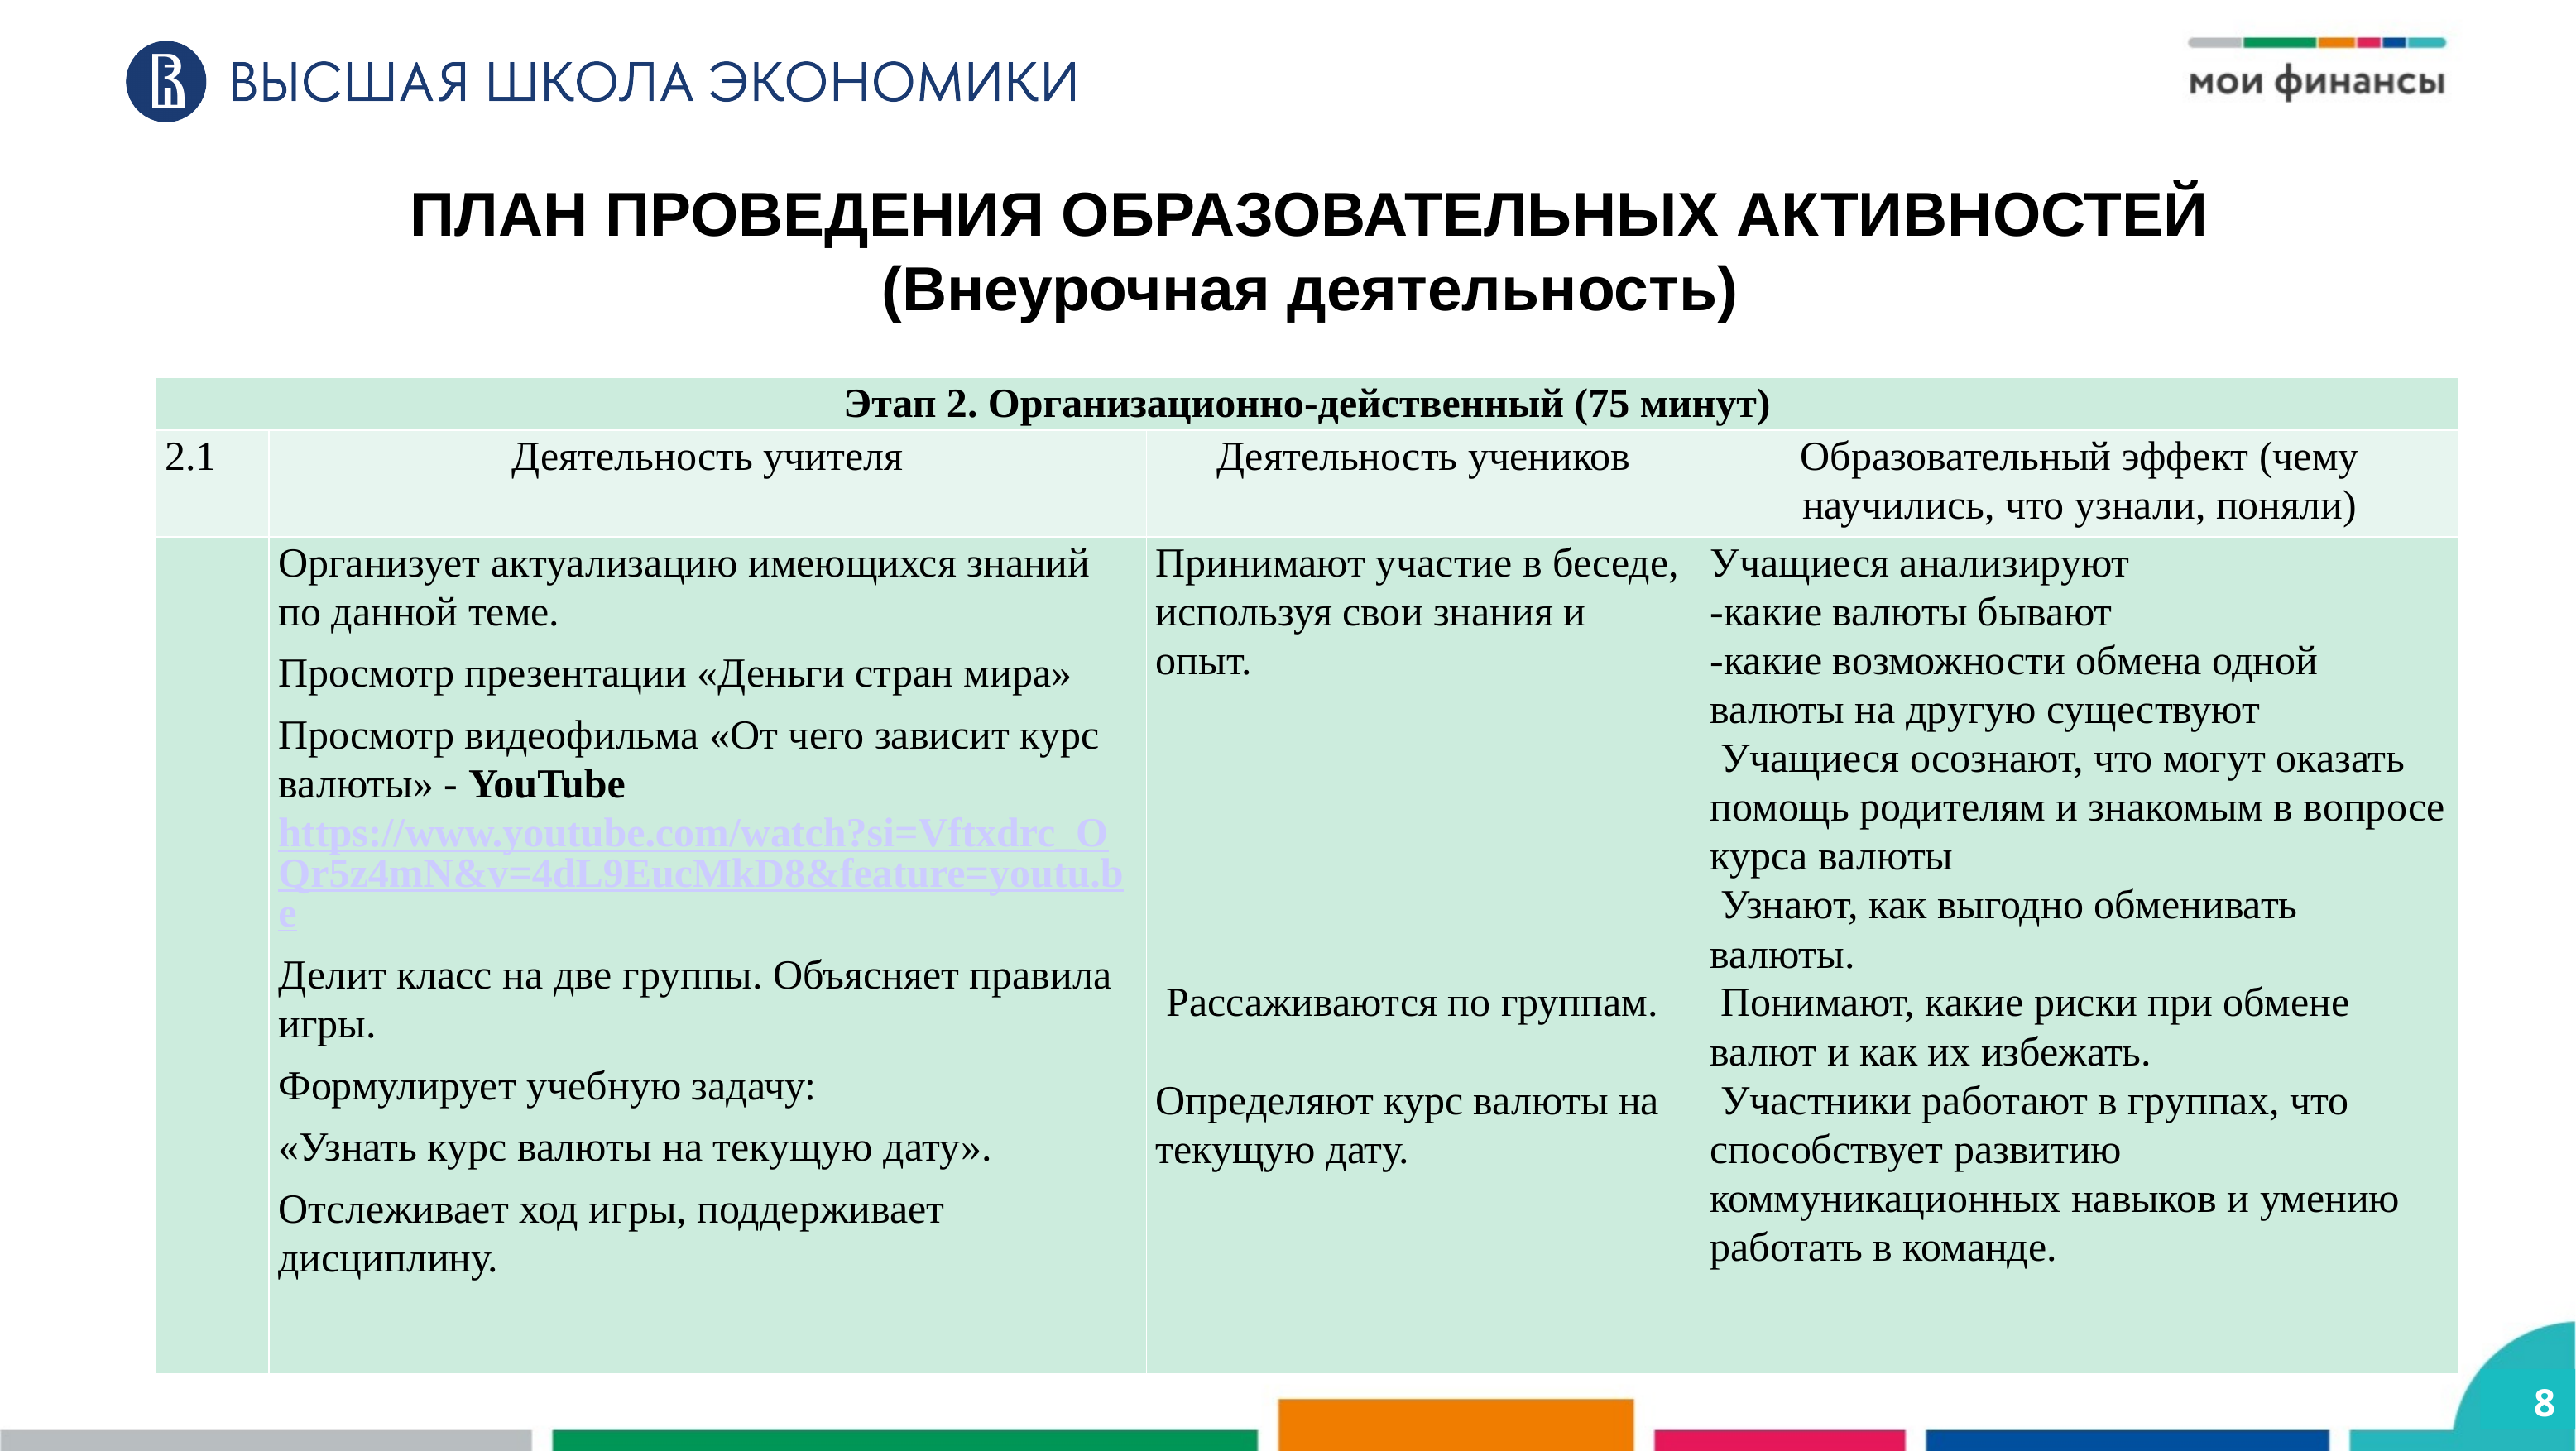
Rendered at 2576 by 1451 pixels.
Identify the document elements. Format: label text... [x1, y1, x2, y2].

table_cell 2.1 [156, 431, 268, 536]
text_box ПЛАН ПРОВЕДЕНИЯ ОБРАЗОВАТЕЛЬНЫХ АКТИВНОСТЕЙ (Внеурочная деятельность) [44, 164, 2576, 333]
text_box 8 [2480, 1368, 2576, 1430]
table_header Этап 2. Организационно-действенный (75 минут) [156, 378, 2458, 429]
table_cell [156, 538, 268, 1373]
table_cell Принимают участие в беседе, используя свои знания и опыт. Рассаживаются по группам. Определяют курс валюты на текущую дату. [1147, 538, 1701, 1373]
table_cell Образовательный эффект (чему научились, что узнали, поняли) [1701, 431, 2458, 536]
table_cell Деятельность учеников [1147, 431, 1701, 536]
table_cell Организует актуализацию имеющихся знаний по данной теме. Просмотр презентации «Деньги стран мира» Просмотр видеофильма «От чего зависит курс валюты» - YouTube https://www.youtube.com/watch?si=Vftxdrc_OQr5z4mN&v=4dL9EucMkD8&feature=youtu.be Делит класс на две группы. Объясняет правила игры. Формулирует учебную задачу: «Узнать курс валюты на текущую дату». Отслеживает ход игры, поддерживает дисциплину. [270, 538, 1146, 1373]
picture [0, 0, 2576, 1451]
table_cell Учащиеся анализируют -какие валюты бывают -какие возможности обмена одной валюты на другую существуют Учащиеся осознают, что могут оказать помощь родителям и знакомым в вопросе курса валюты Узнают, как выгодно обменивать валюты. Понимают, какие риски при обмене валют и как их избежать. Участники работают в группах, что способствует развитию коммуникационных навыков и умению работать в команде. [1701, 538, 2458, 1373]
table_cell Деятельность учителя [270, 431, 1146, 536]
